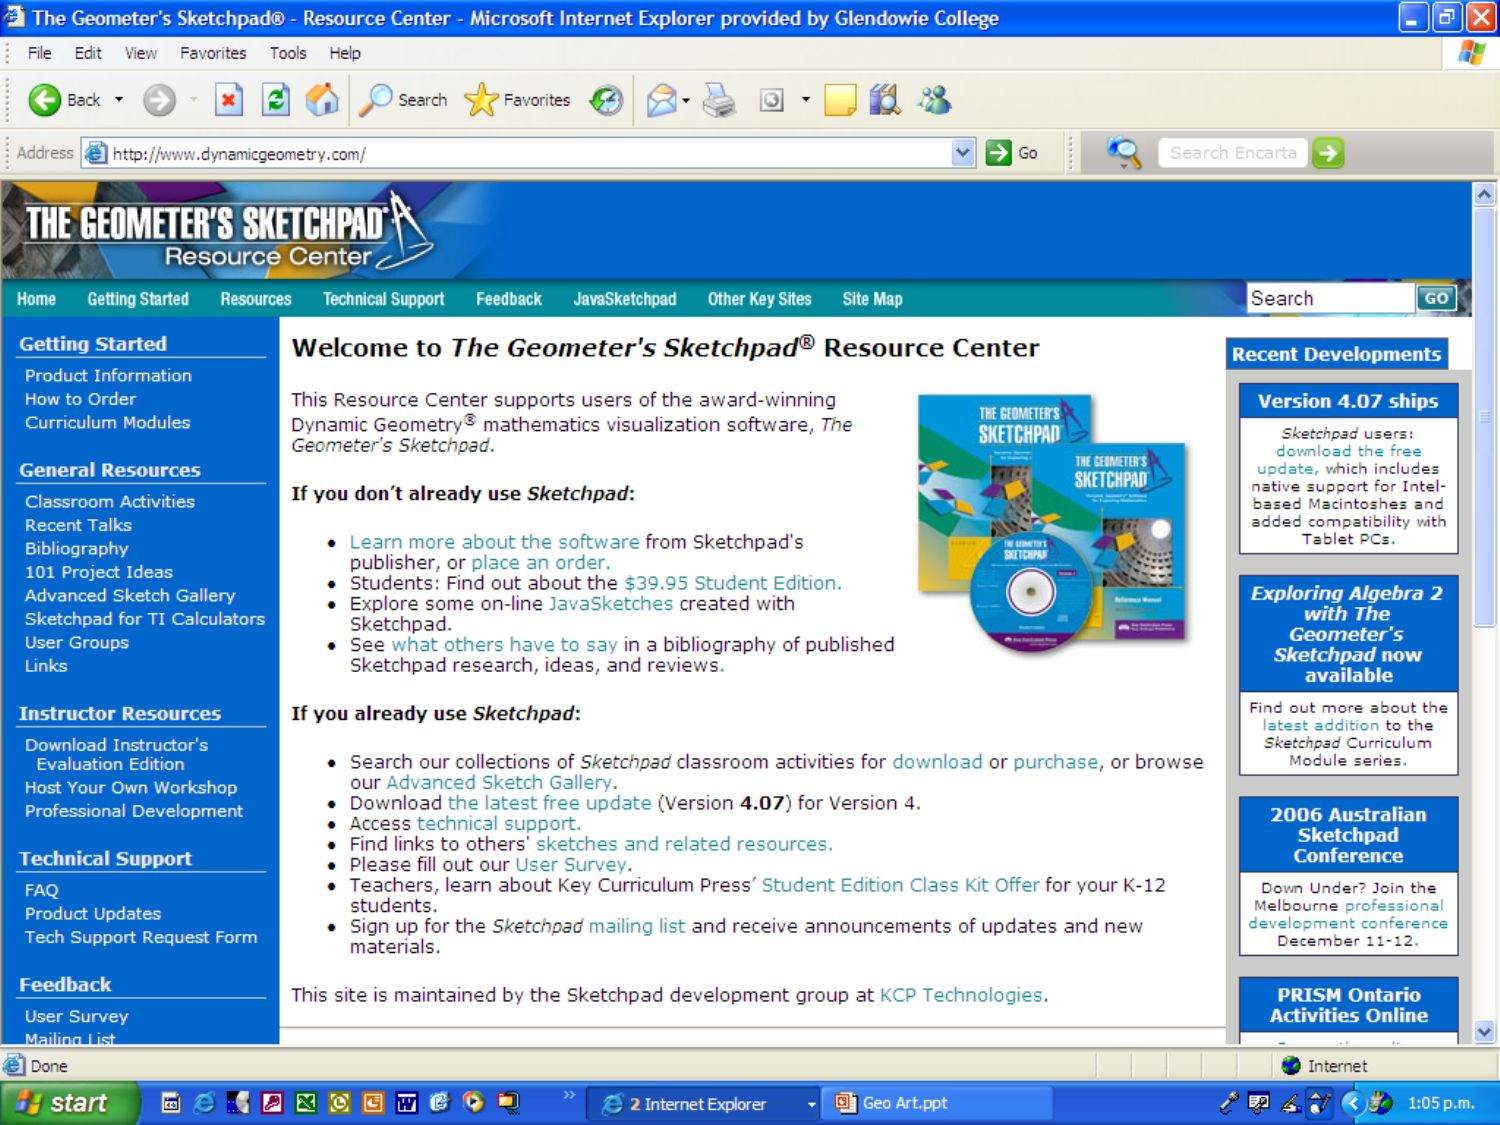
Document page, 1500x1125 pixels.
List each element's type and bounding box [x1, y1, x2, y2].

list [0, 0, 1500, 1125]
